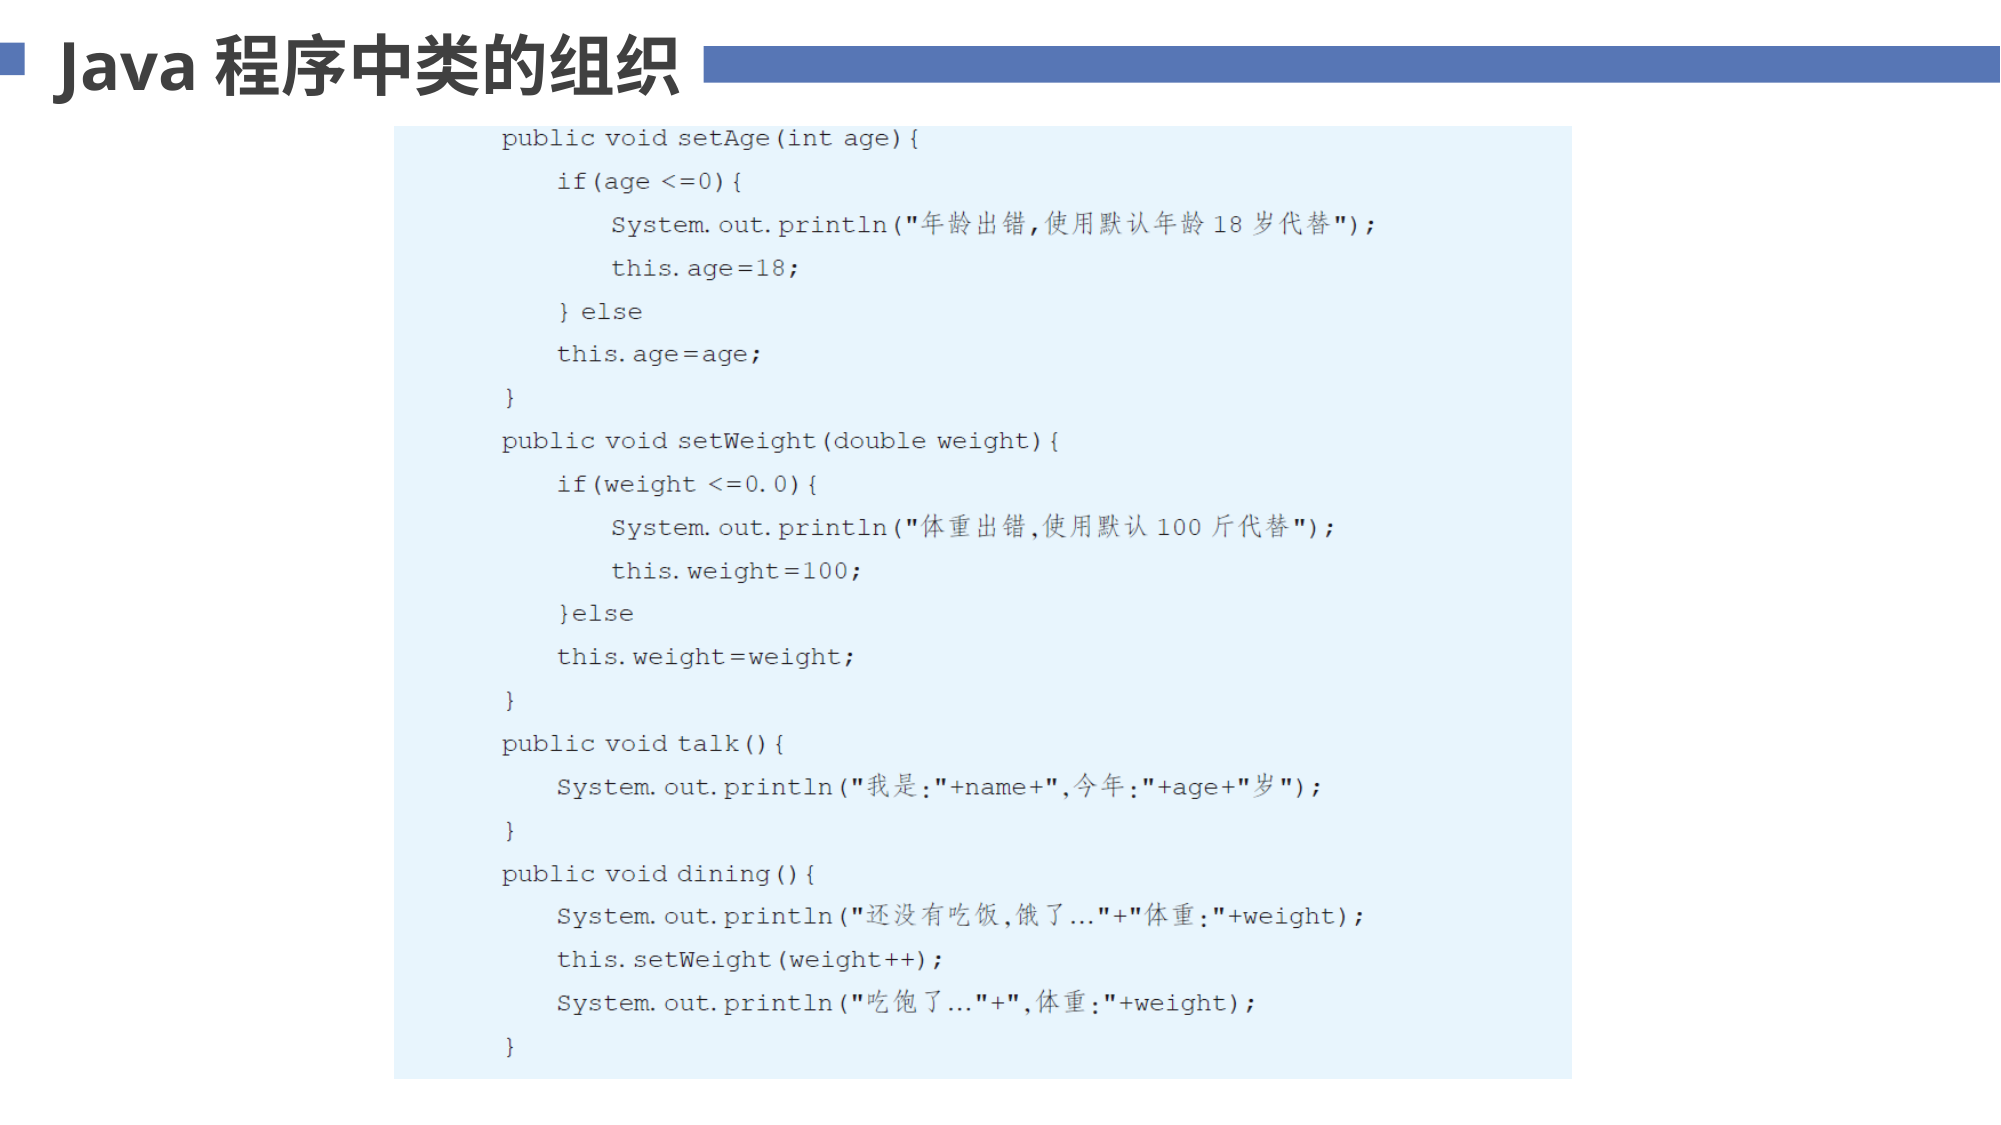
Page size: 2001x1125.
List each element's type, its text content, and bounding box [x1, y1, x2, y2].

picture [394, 126, 1572, 1079]
text_box [0, 41, 26, 76]
text_box [702, 45, 2000, 84]
text_box Java程序中类的组织 [58, 23, 682, 104]
